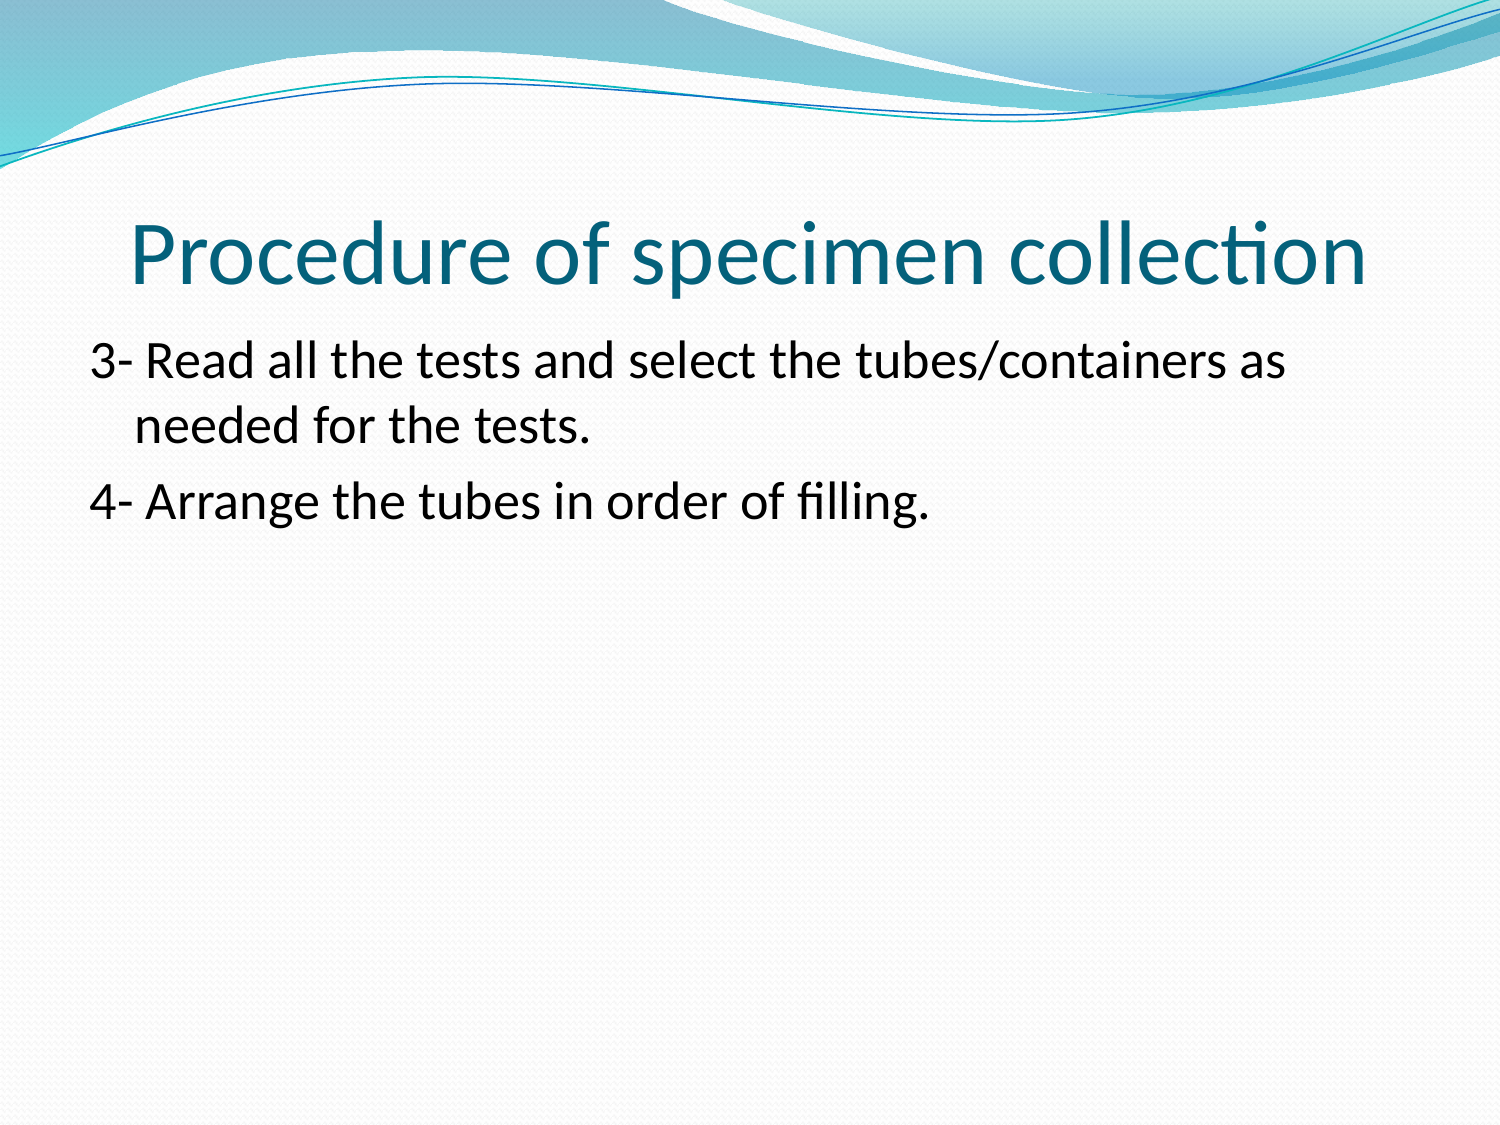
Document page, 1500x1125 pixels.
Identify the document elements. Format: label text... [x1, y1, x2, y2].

list 3- Read all the tests and select the tubes/containers as needed for the tests. 4- Arrange the tubes in order of filling. [75, 317, 1425, 1038]
title Procedure of specimen collection [75, 115, 1425, 303]
